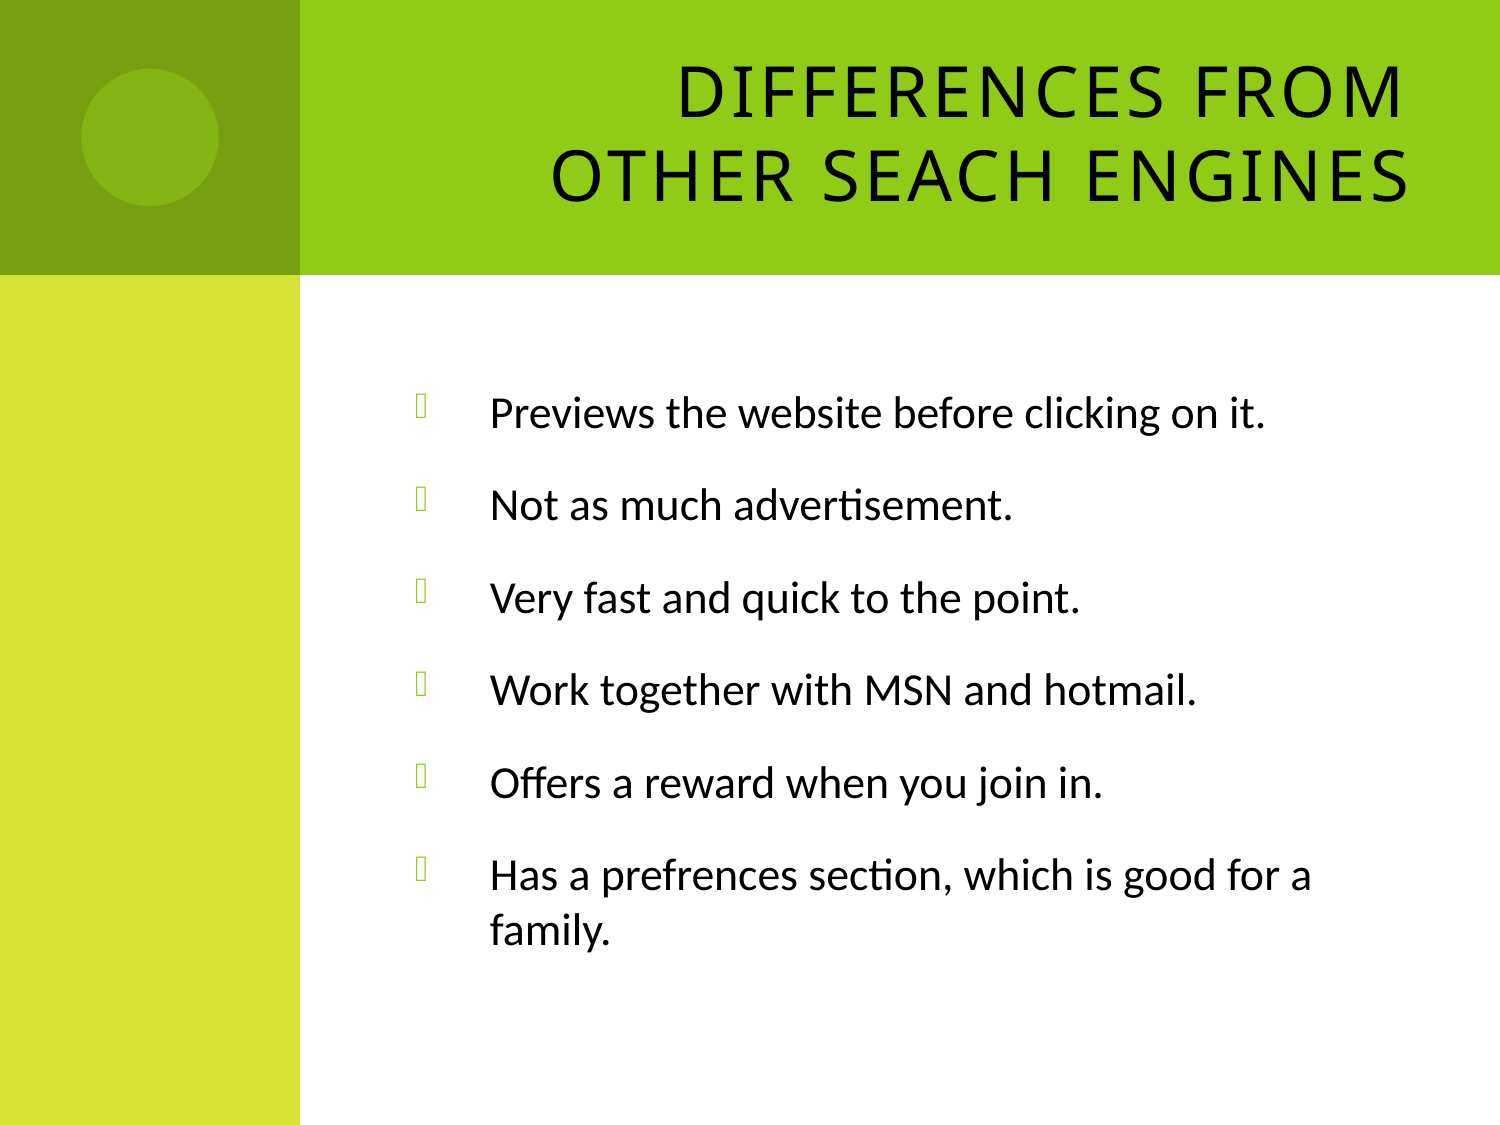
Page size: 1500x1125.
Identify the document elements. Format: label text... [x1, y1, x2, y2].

title Differences from other Seach Engines [399, 37, 1425, 225]
list Previews the website before clicking on it. Not as much advertisement. Very fast and quick to the point. Work together with MSN and hotmail. Offers a reward when you join in. Has a prefrences section, which is good for a family. [399, 375, 1425, 1005]
